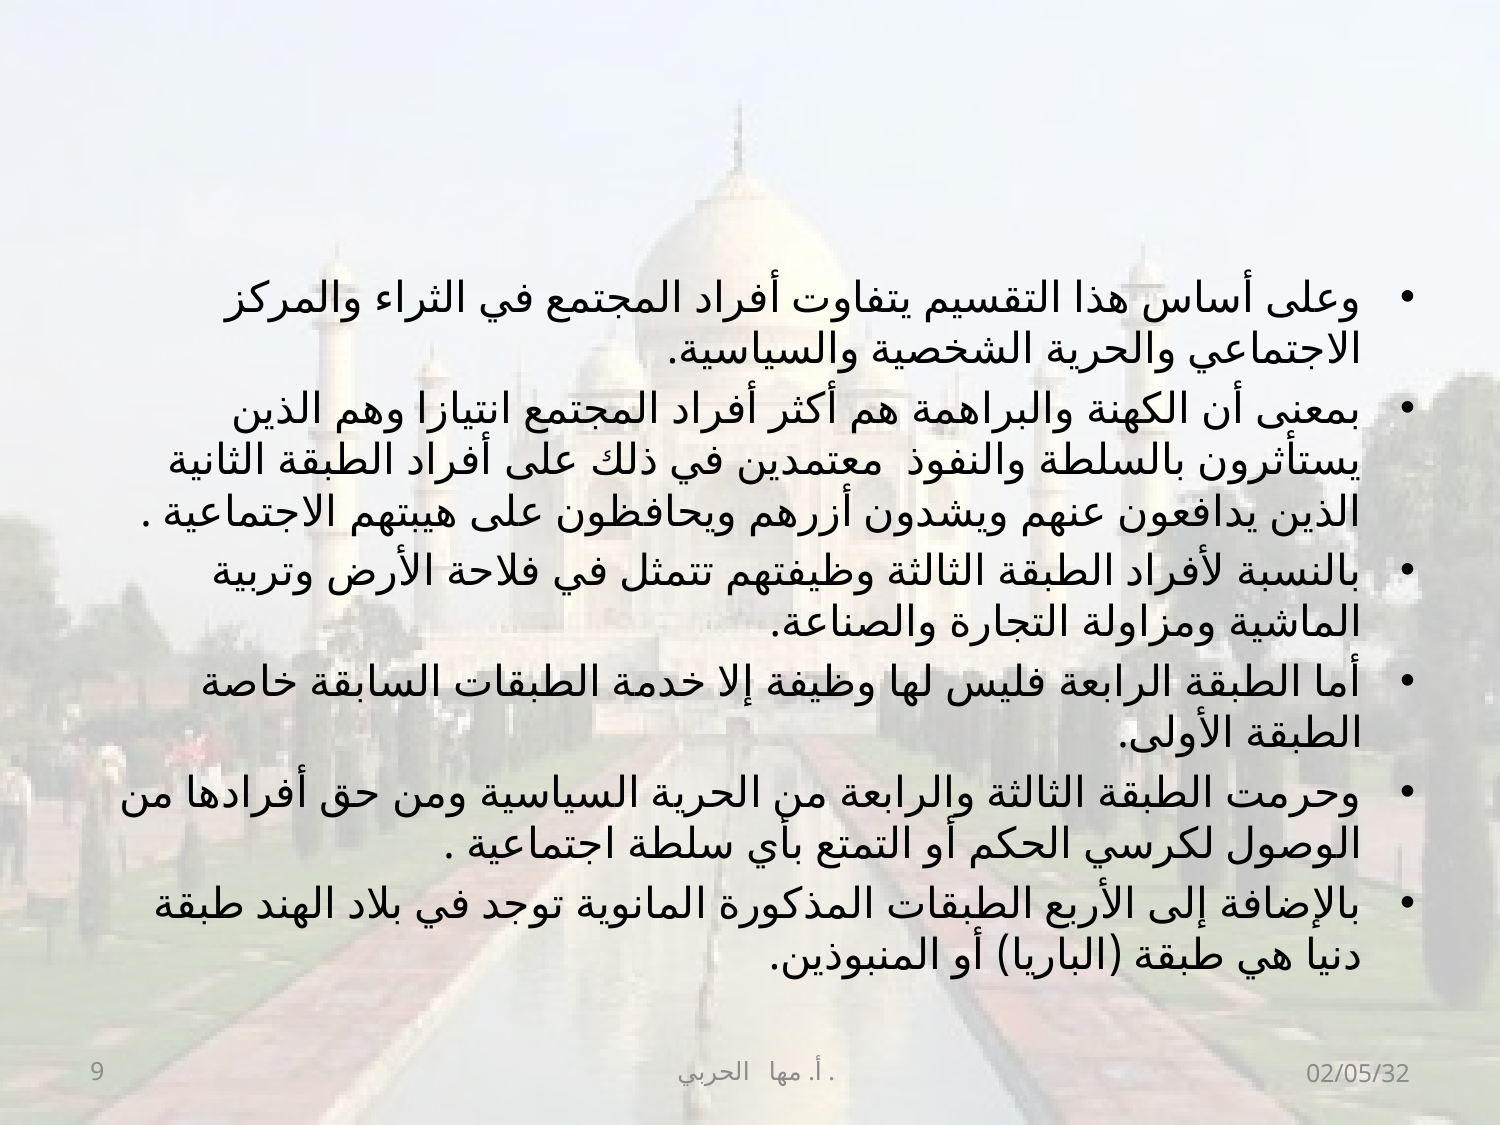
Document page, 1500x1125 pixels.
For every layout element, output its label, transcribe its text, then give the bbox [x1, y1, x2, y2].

footer أ. مها الحربي . [512, 1042, 988, 1103]
slide_number 9 [75, 1042, 425, 1103]
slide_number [1074, 1042, 1425, 1103]
list وعلى أساس هذا التقسيم يتفاوت أفراد المجتمع في الثراء والمركز الاجتماعي والحرية الشخصية والسياسية. بمعنى أن الكهنة والبراهمة هم أكثر أفراد المجتمع انتيازا وهم الذين يستأثرون بالسلطة والنفوذ معتمدين في ذلك على أفراد الطبقة الثانية الذين يدافعون عنهم ويشدون أزرهم ويحافظون على هيبتهم الاجتماعية . بالنسبة لأفراد الطبقة الثالثة وظيفتهم تتمثل في فلاحة الأرض وتربية الماشية ومزاولة التجارة والصناعة. أما الطبقة الرابعة فليس لها وظيفة إلا خدمة الطبقات السابقة خاصة الطبقة الأولى. وحرمت الطبقة الثالثة والرابعة من الحرية السياسية ومن حق أفرادها من الوصول لكرسي الحكم أو التمتع بأي سلطة اجتماعية . بالإضافة إلى الأربع الطبقات المذكورة المانوية توجد في بلاد الهند طبقة دنيا هي طبقة (الباريا) أو المنبوذين. [75, 262, 1425, 1005]
